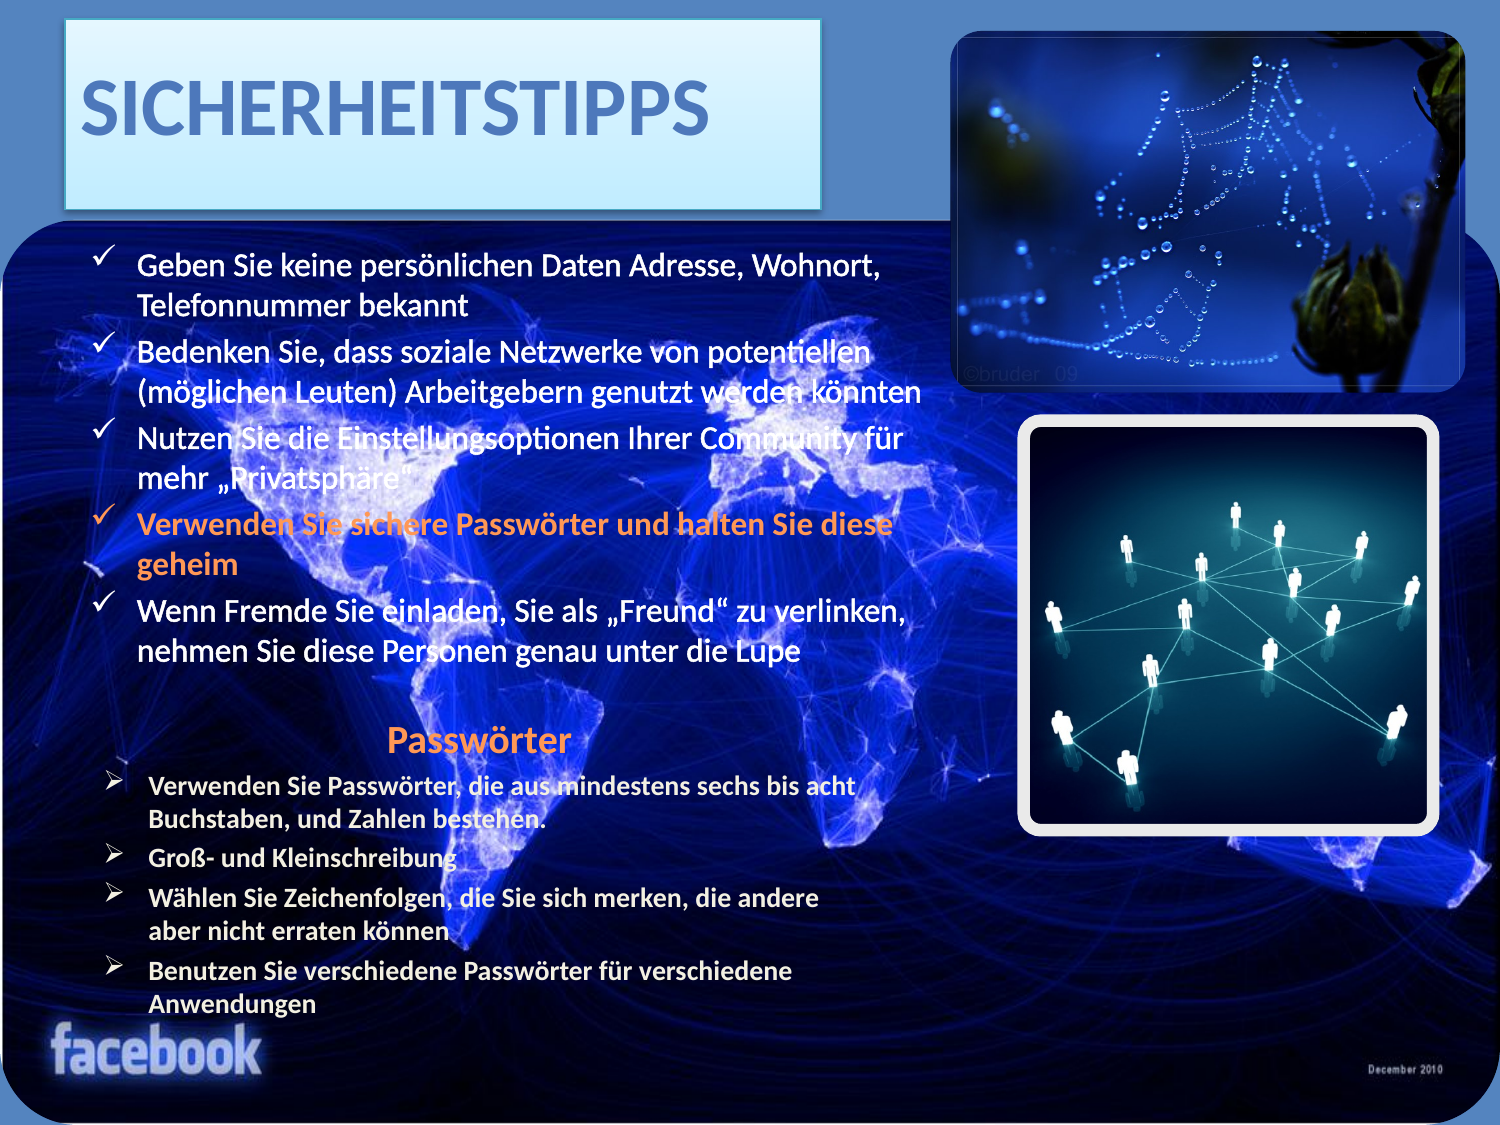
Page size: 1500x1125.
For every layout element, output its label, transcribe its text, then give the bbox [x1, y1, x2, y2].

picture [0, 30, 1500, 1125]
title Sicherheitstipps [64, 18, 822, 210]
